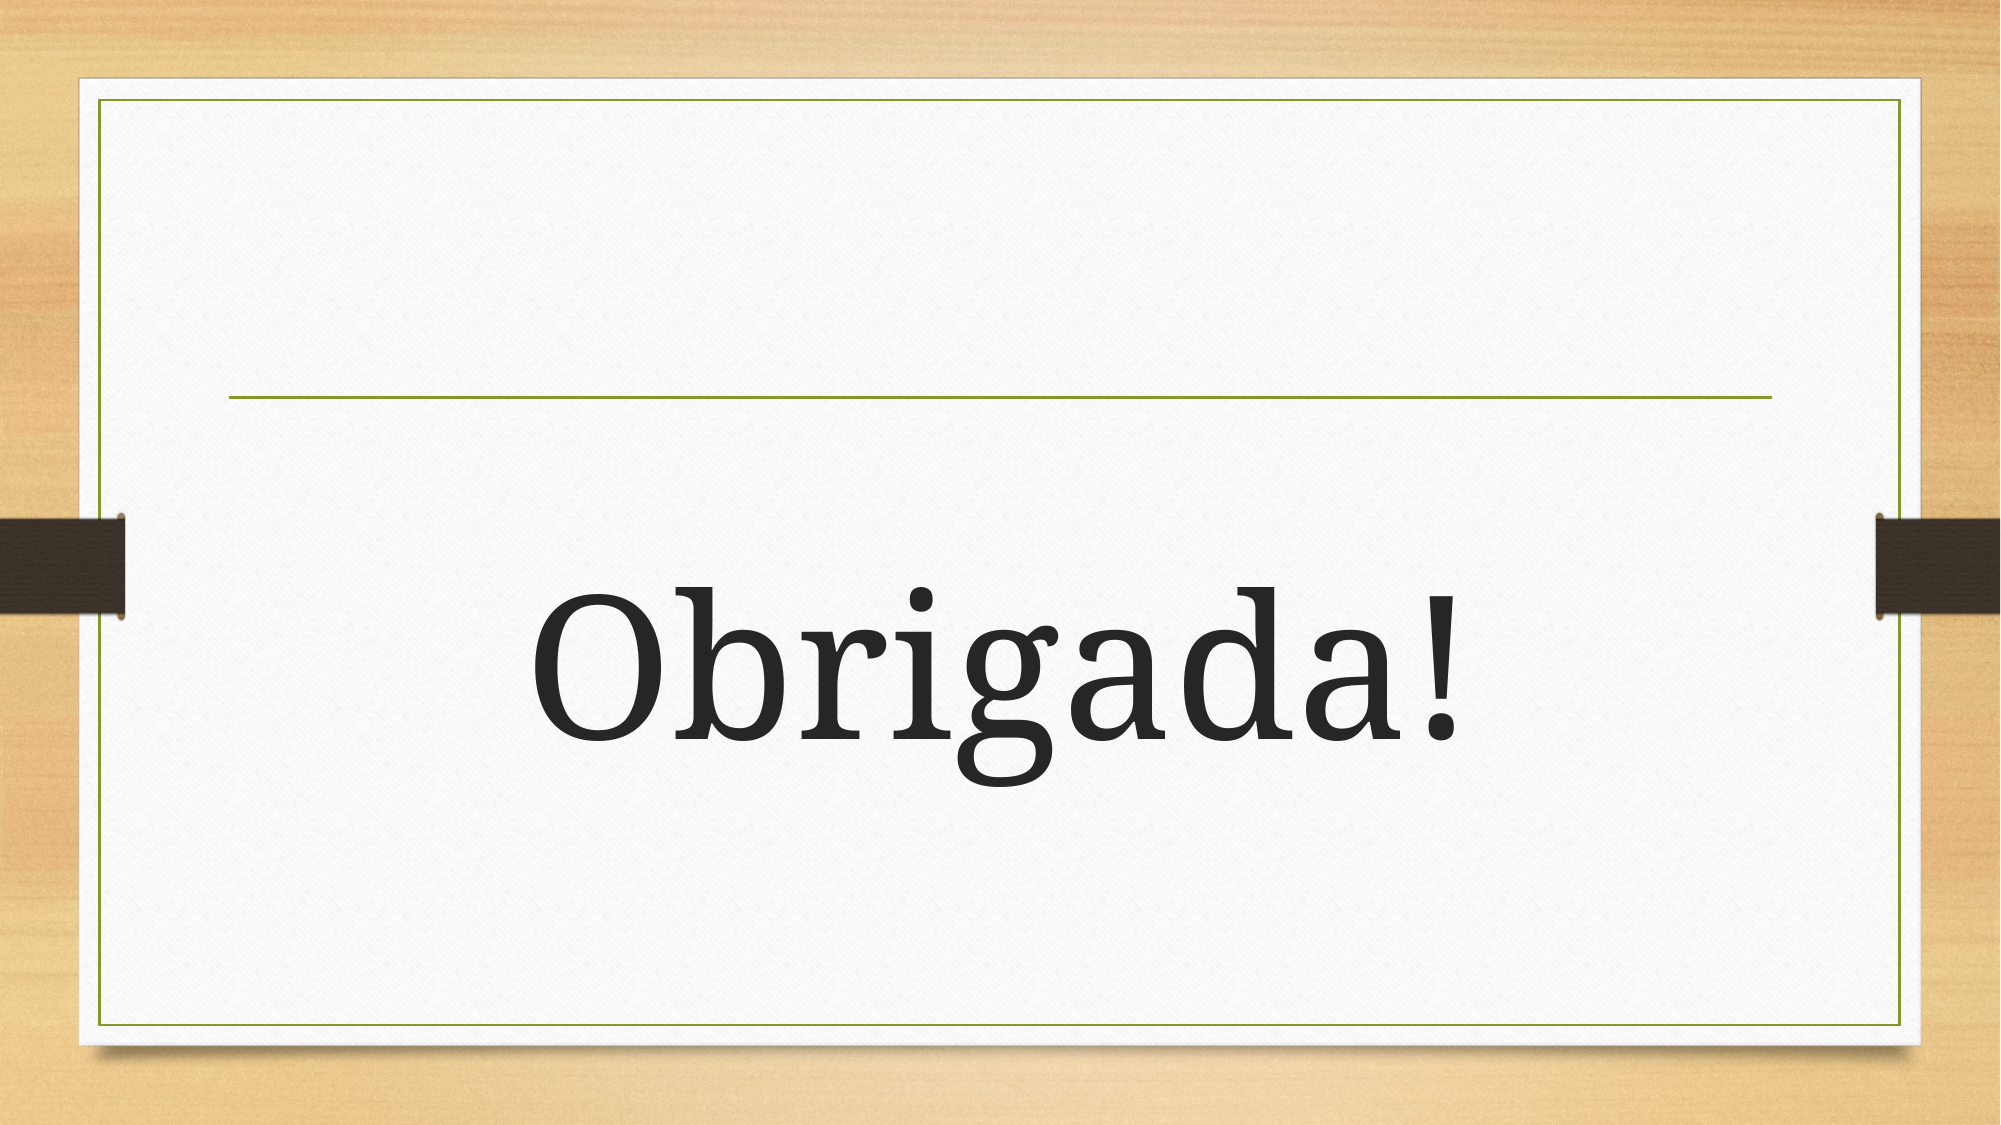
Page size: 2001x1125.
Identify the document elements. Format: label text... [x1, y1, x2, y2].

picture [0, 0, 2001, 1125]
list Obrigada! [212, 419, 1788, 964]
